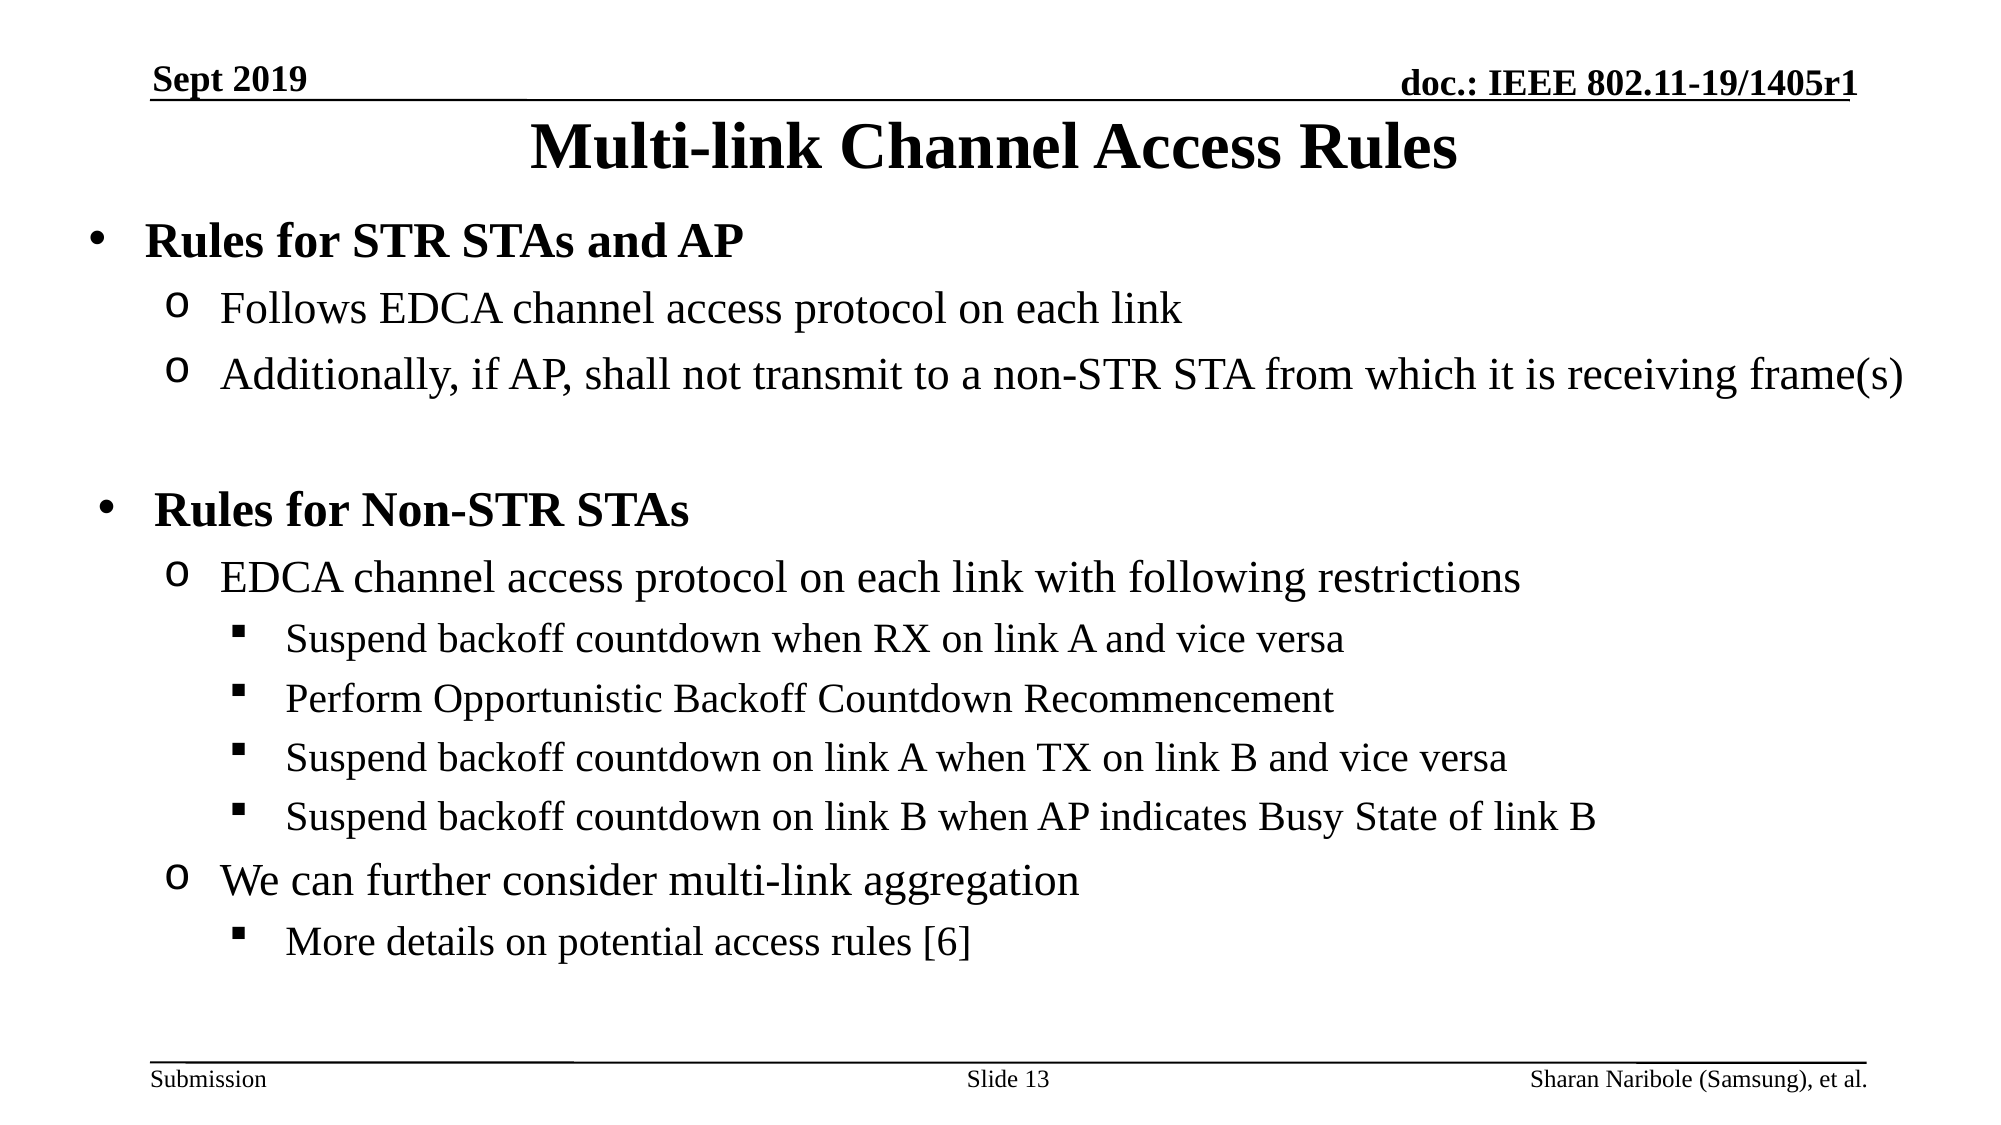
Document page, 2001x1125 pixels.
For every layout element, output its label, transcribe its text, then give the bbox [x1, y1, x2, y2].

title Multi-link Channel Access Rules [145, 54, 1846, 199]
list Rules for STR STAs and AP Follows EDCA channel access protocol on each link Additionally, if AP, shall not transmit to a non-STR STA from which it is receiving frame(s) Rules for Non-STR STAs EDCA channel access protocol on each link with following restrictions Suspend backoff countdown when RX on link A and vice versa Perform Opportunistic Backoff Countdown Recommencement Suspend backoff countdown on link A when TX on link B and vice versa Suspend backoff countdown on link B when AP indicates Busy State of link B We can further consider multi-link aggregation More details on potential access rules [6] [73, 199, 2000, 351]
footer Sharan Naribole (Samsung), et al. [1171, 1061, 1869, 1093]
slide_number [152, 54, 563, 100]
slide_number Slide 13 [950, 1061, 1067, 1123]
